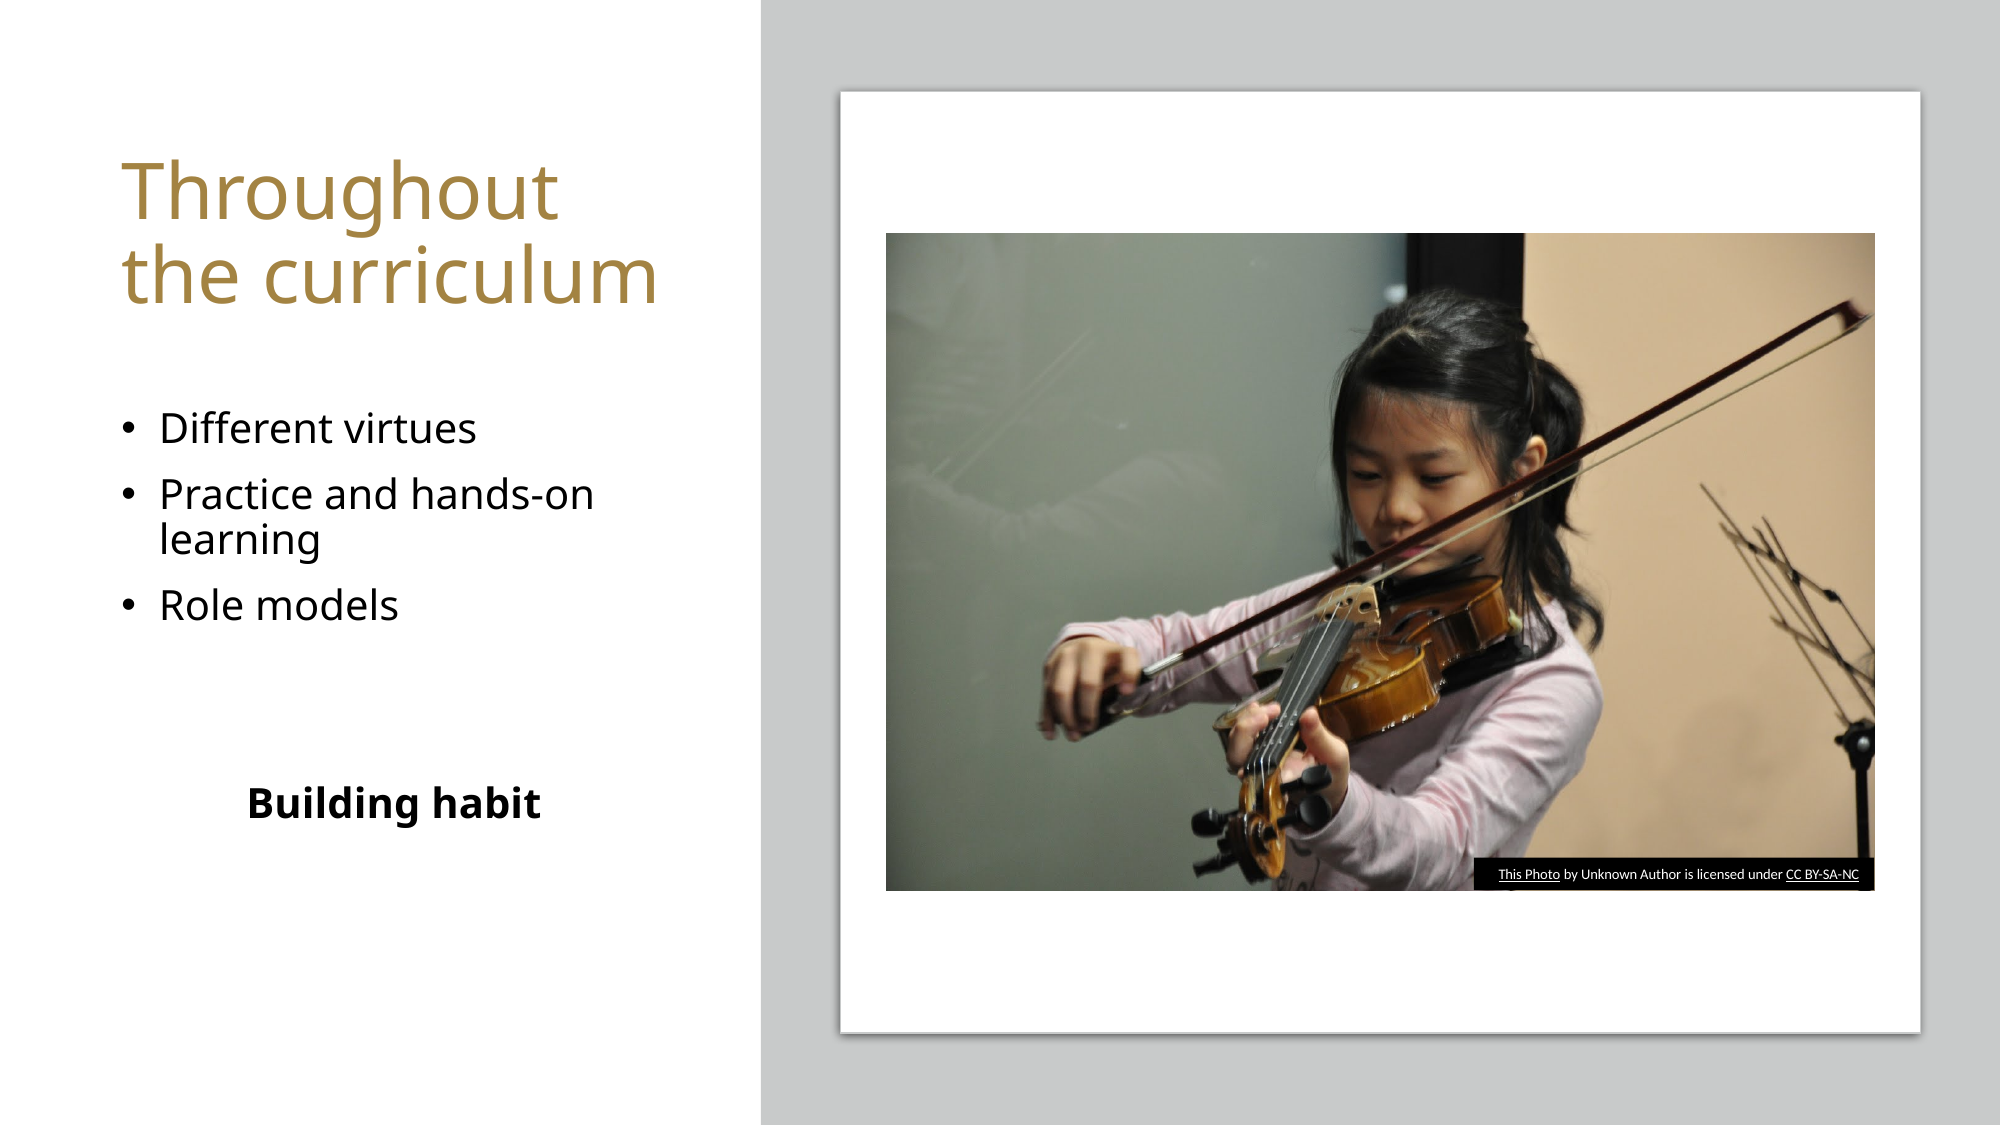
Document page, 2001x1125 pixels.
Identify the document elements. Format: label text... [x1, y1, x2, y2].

list Different virtues Practice and hands-on learning Role models Building habit [106, 399, 682, 1021]
text_box [840, 91, 1921, 1033]
text_box [760, 0, 2000, 1125]
picture [886, 233, 1875, 891]
title Throughout the curriculum [106, 103, 682, 370]
